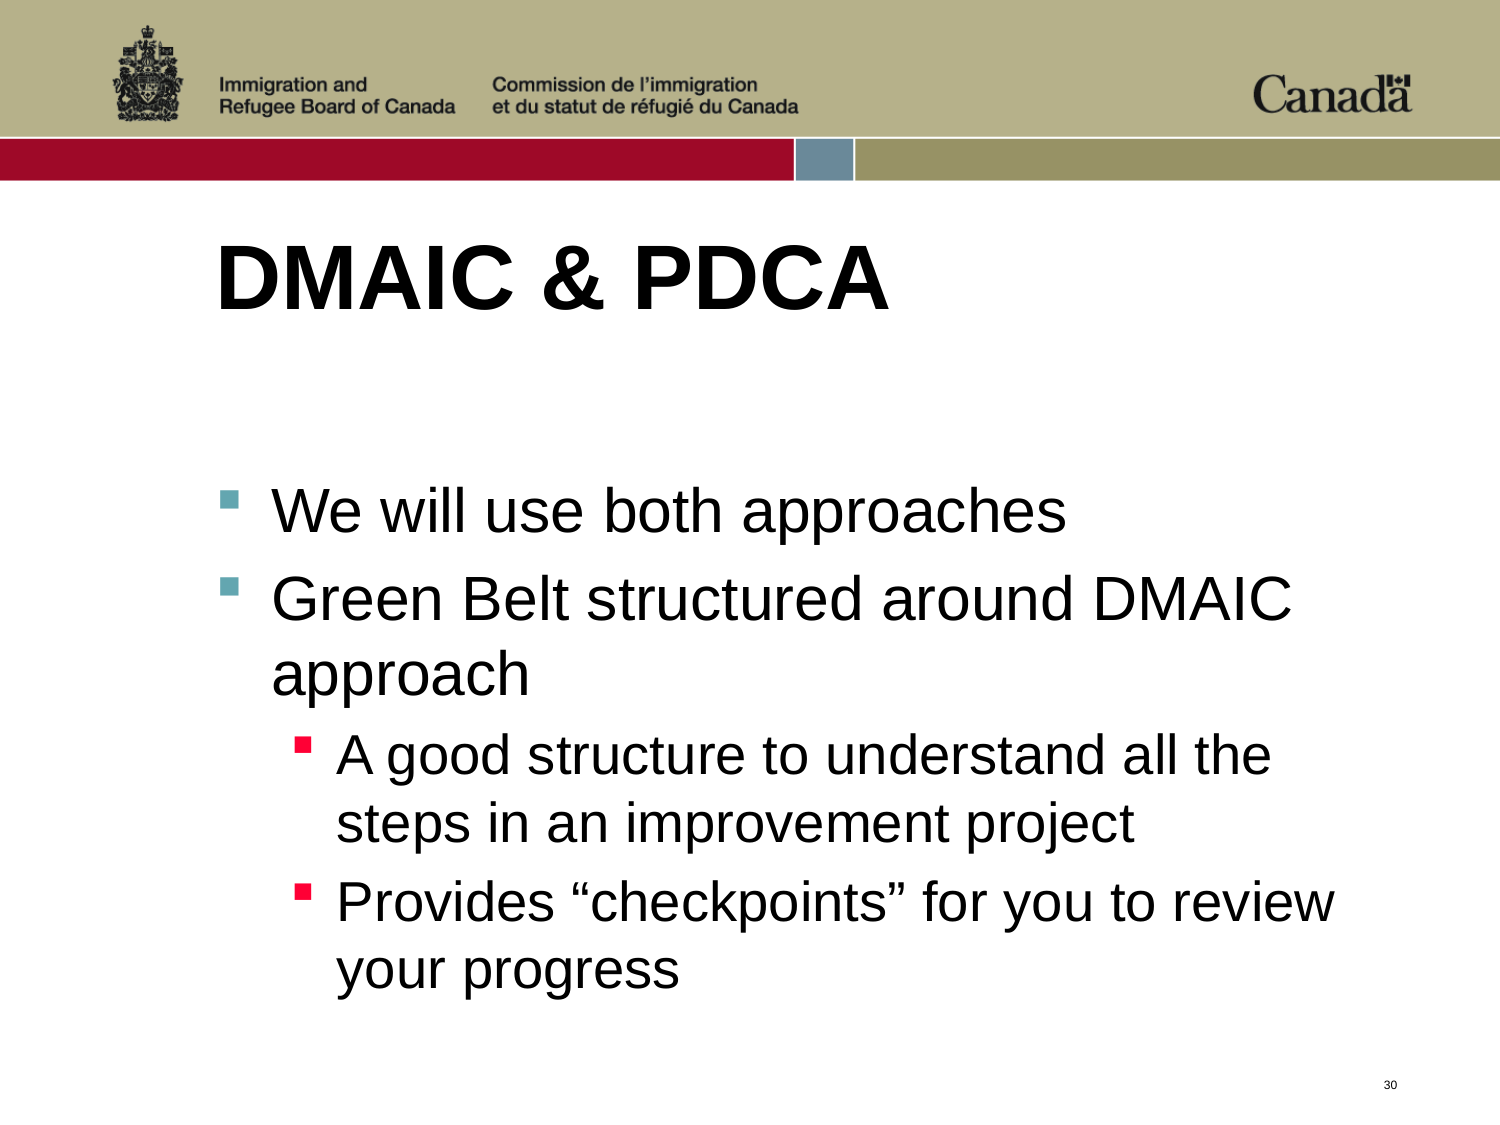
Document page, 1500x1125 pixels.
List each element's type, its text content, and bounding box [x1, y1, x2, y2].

slide_number 30 [1100, 1025, 1413, 1100]
picture [0, 0, 1500, 1125]
title DMAIC & PDCA [200, 237, 1413, 425]
list We will use both approaches Green Belt structured around DMAIC approach A good structure to understand all the steps in an improvement project Provides “checkpoints” for you to review your progress [200, 462, 1413, 1000]
